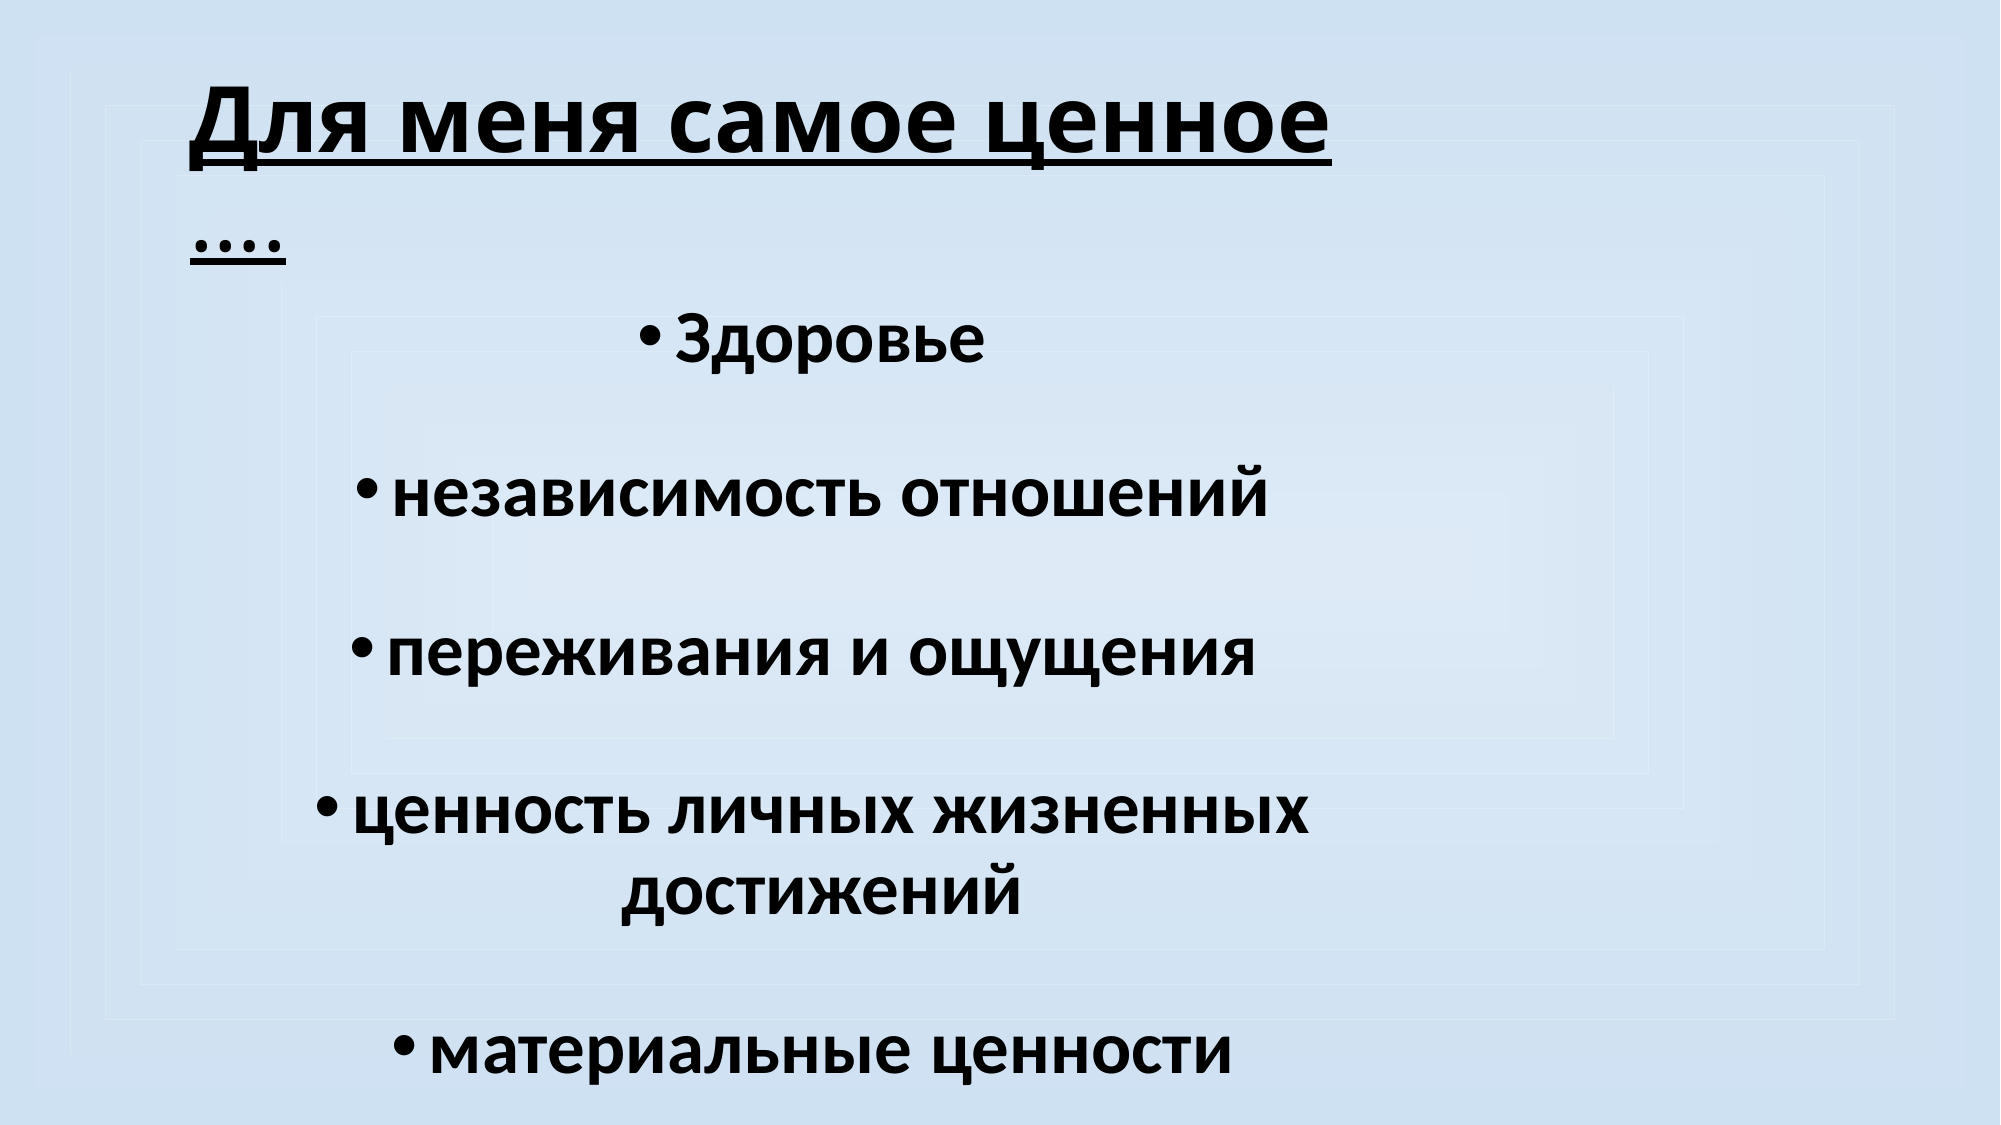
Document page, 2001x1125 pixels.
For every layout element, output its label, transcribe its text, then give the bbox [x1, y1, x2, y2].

text_box Для меня самое ценное …. [174, 65, 1450, 254]
text_box Здоровье независимость отношений переживания и ощущения ценность личных жизненных достижений материальные ценности [174, 290, 1450, 1047]
